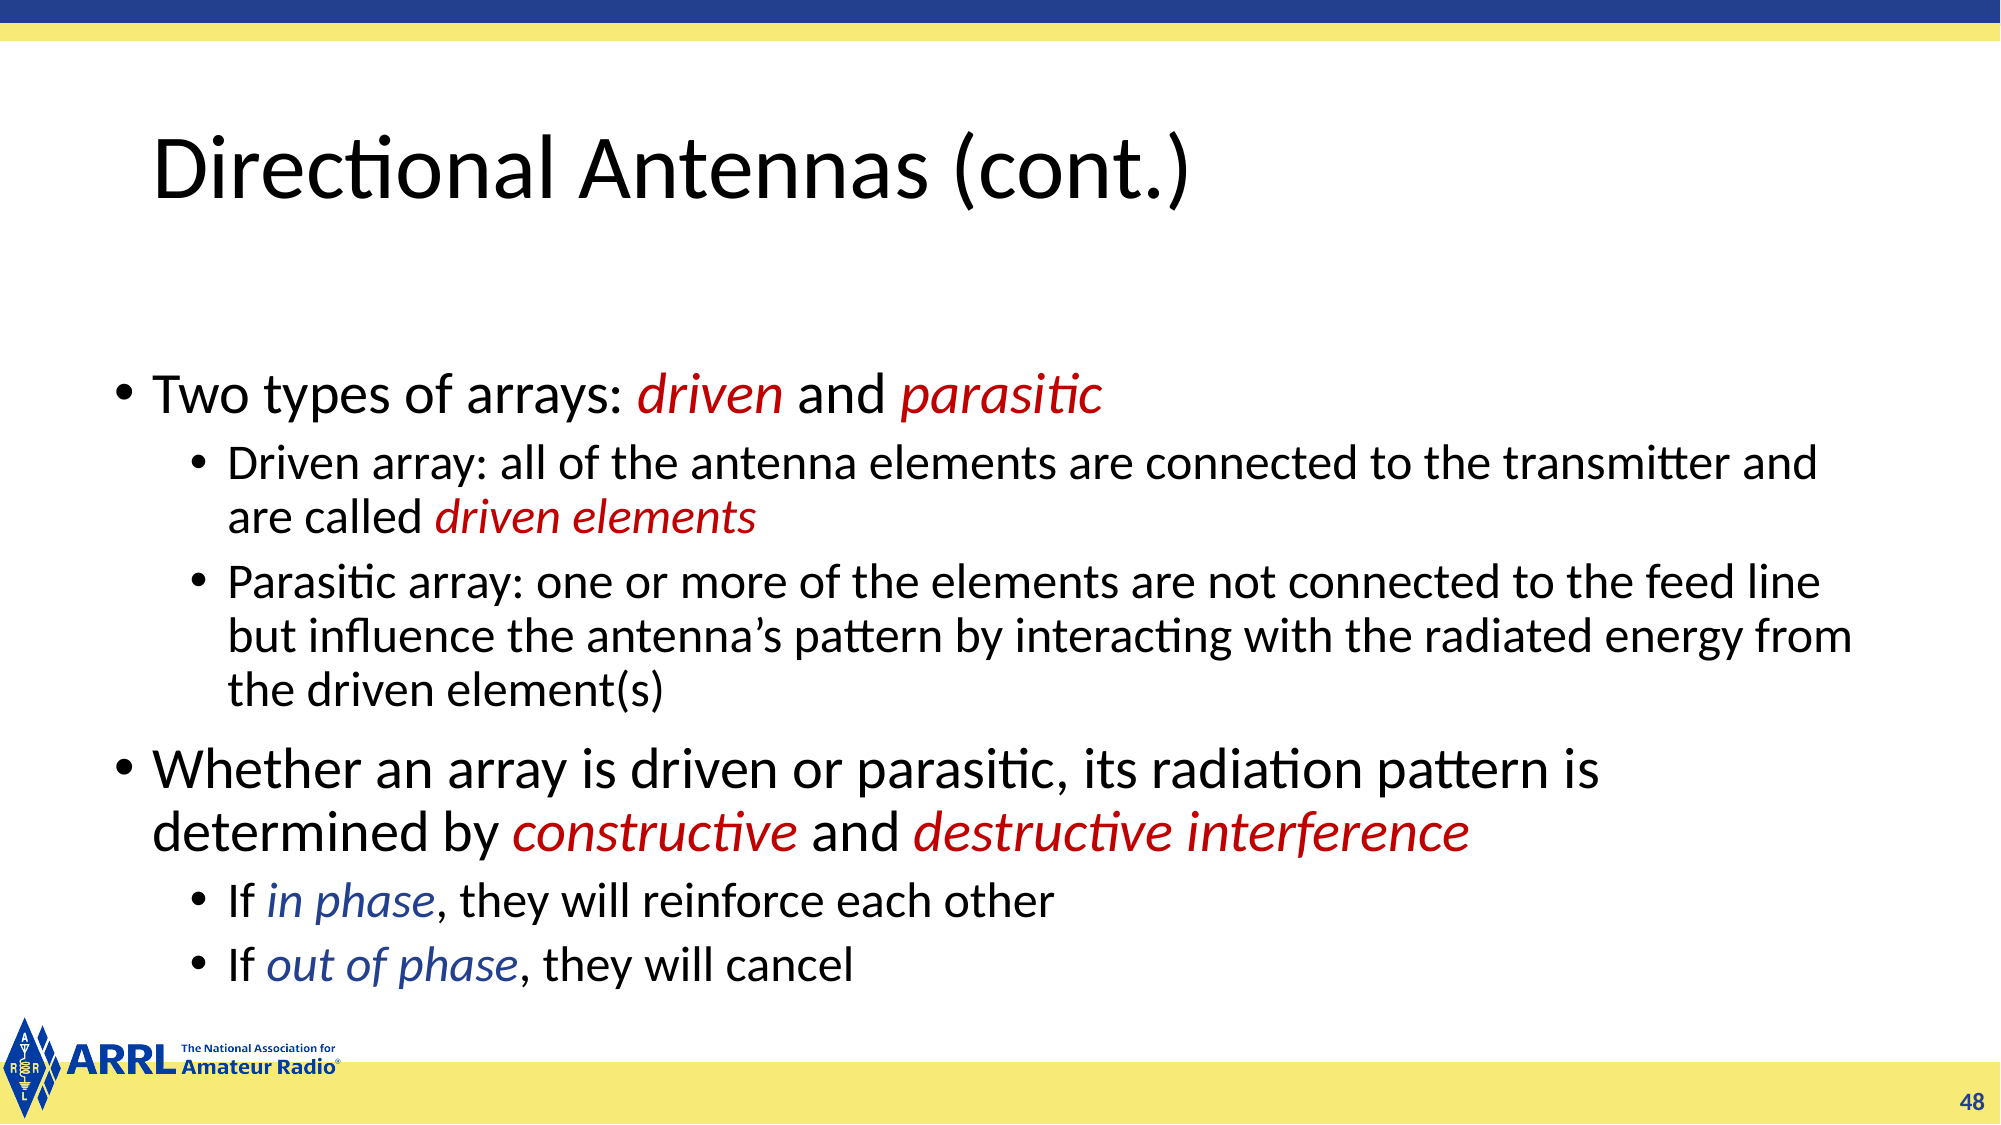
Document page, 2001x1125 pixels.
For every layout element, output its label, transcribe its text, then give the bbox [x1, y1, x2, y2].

title Directional Antennas (cont.) [137, 59, 1863, 278]
picture [1, 1015, 342, 1121]
list Two types of arrays: driven and parasitic Driven array: all of the antenna elements are connected to the transmitter and are called driven elements Parasitic array: one or more of the elements are not connected to the feed line but influence the antenna’s pattern by interacting with the radiated energy from the driven element(s) Whether an array is driven or parasitic, its radiation pattern is determined by constructive and destructive interference If in phase, they will reinforce each other If out of phase, they will cancel [99, 355, 1900, 1075]
